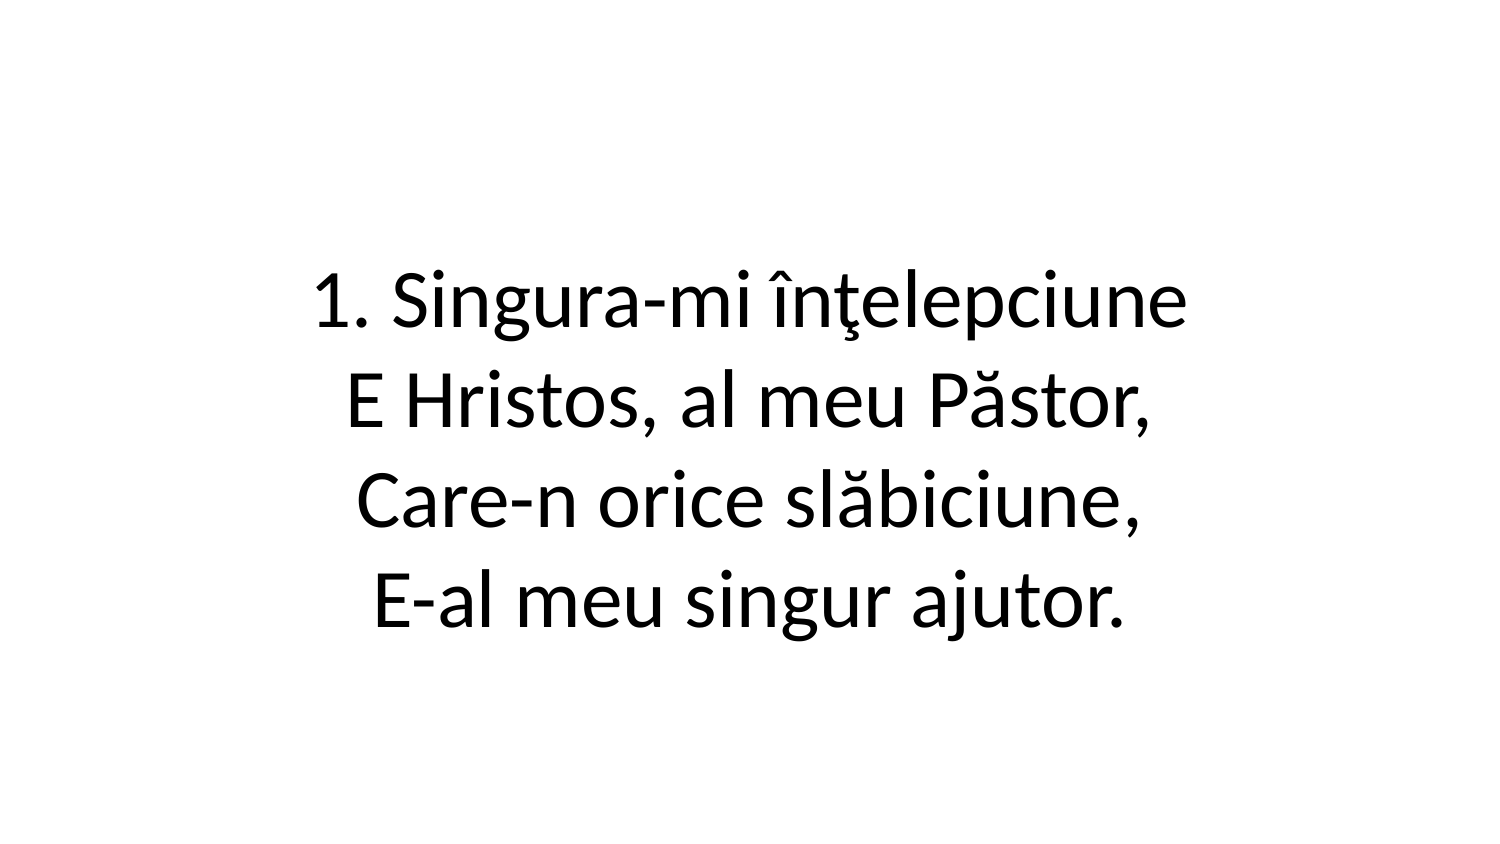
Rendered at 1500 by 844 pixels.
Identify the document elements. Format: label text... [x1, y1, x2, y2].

text_box 1. Singura-mi înţelepciune E Hristos, al meu Păstor, Care-n orice slăbiciune, E-al meu singur ajutor. [294, 192, 1206, 652]
